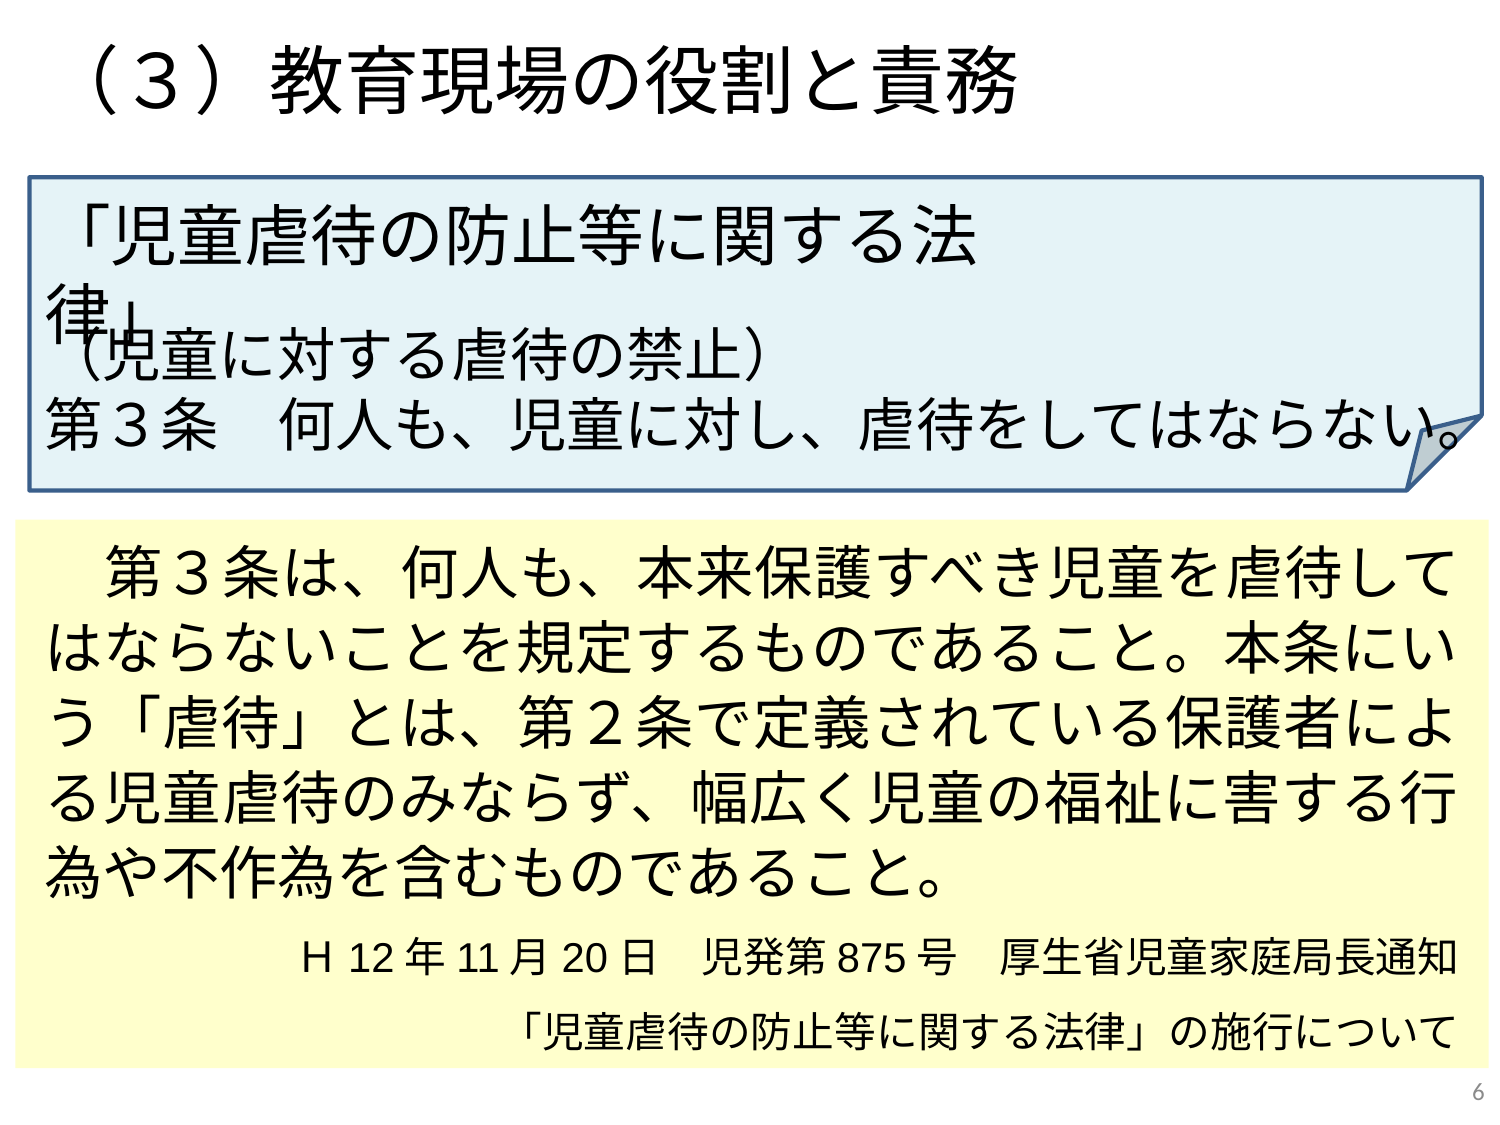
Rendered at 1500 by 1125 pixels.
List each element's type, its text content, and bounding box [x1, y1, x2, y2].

title （３）教育現場の役割と責務 [29, 30, 1453, 126]
text_box [27, 175, 1484, 493]
text_box 「児童虐待の防止等に関する法律」 [29, 185, 1125, 361]
slide_number 6 [1149, 1060, 1500, 1121]
text_box （児童に対する虐待の禁止） 第３条 何人も、児童に対し、虐待をしてはならない。 [29, 310, 1453, 466]
text_box 第３条は、何人も、本来保護すべき児童を虐待してはならないことを規定するものであること。本条にいう「虐待」とは、第２条で定義されている保護者による児童虐待のみならず、幅広く児童の福祉に害する行為や不作為を含むものであること。 Ｈ12年11月20日 児発第875号 厚生省児童家庭局長通知 「児童虐待の防止等に関する法律」の施行について [15, 519, 1489, 1069]
